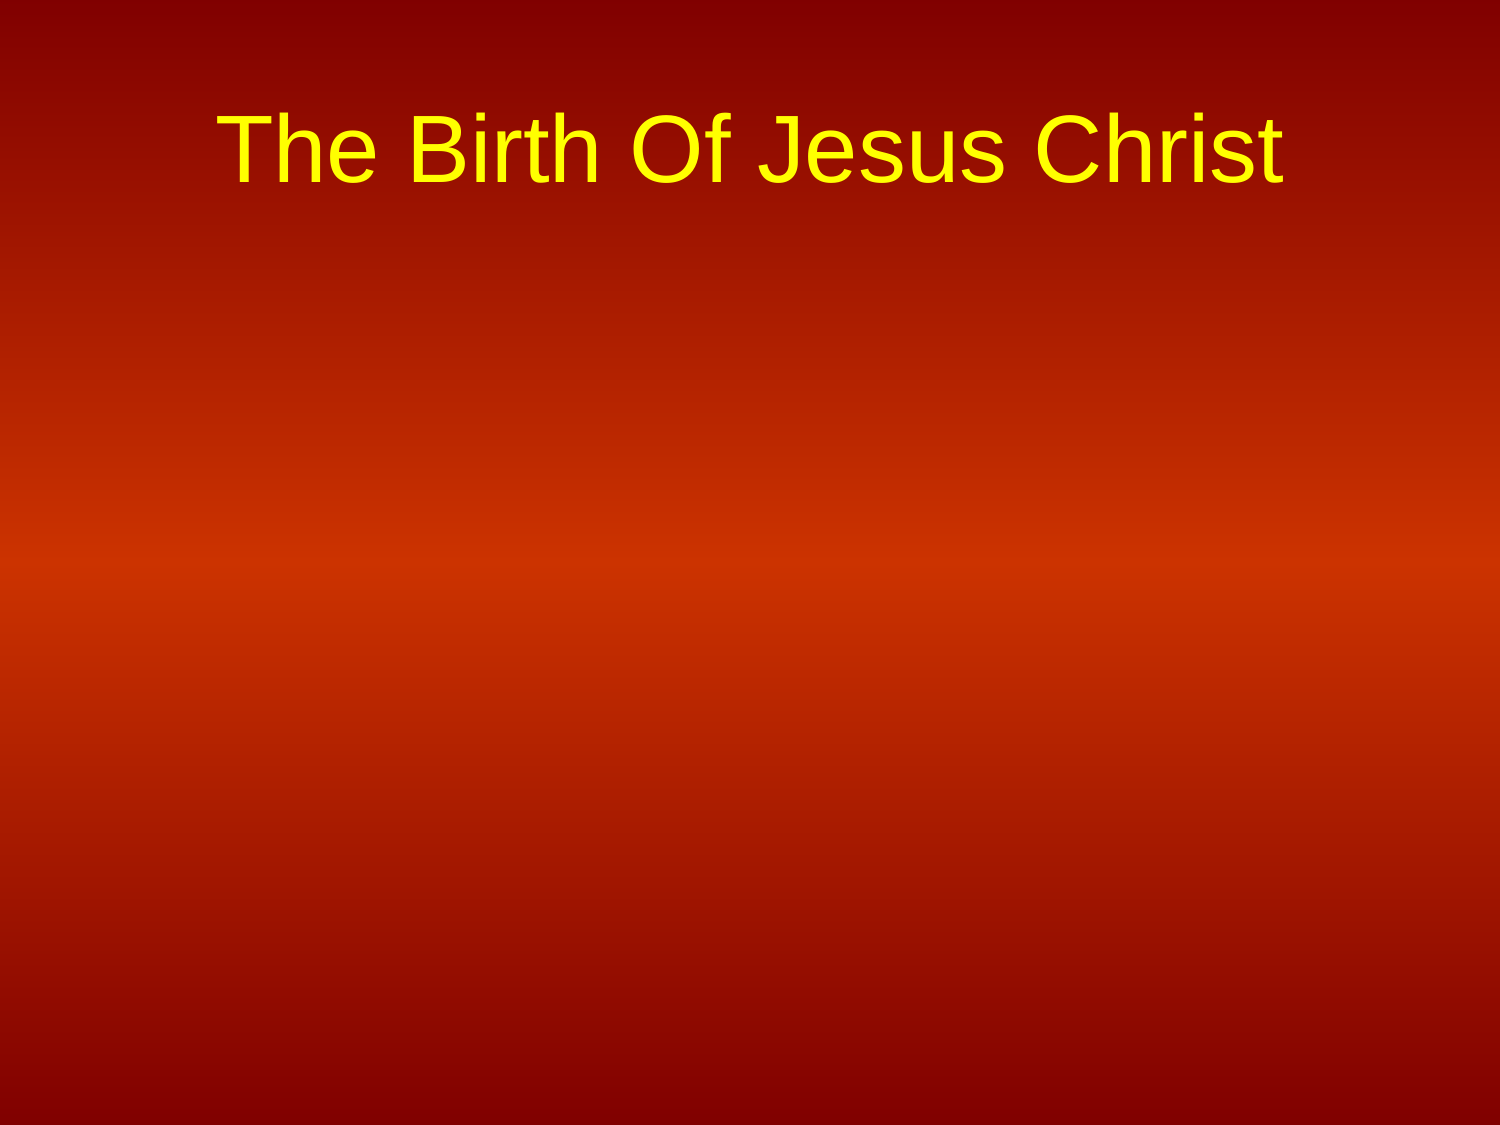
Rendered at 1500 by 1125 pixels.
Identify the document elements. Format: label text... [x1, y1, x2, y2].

title The Birth Of Jesus Christ [37, 50, 1463, 238]
